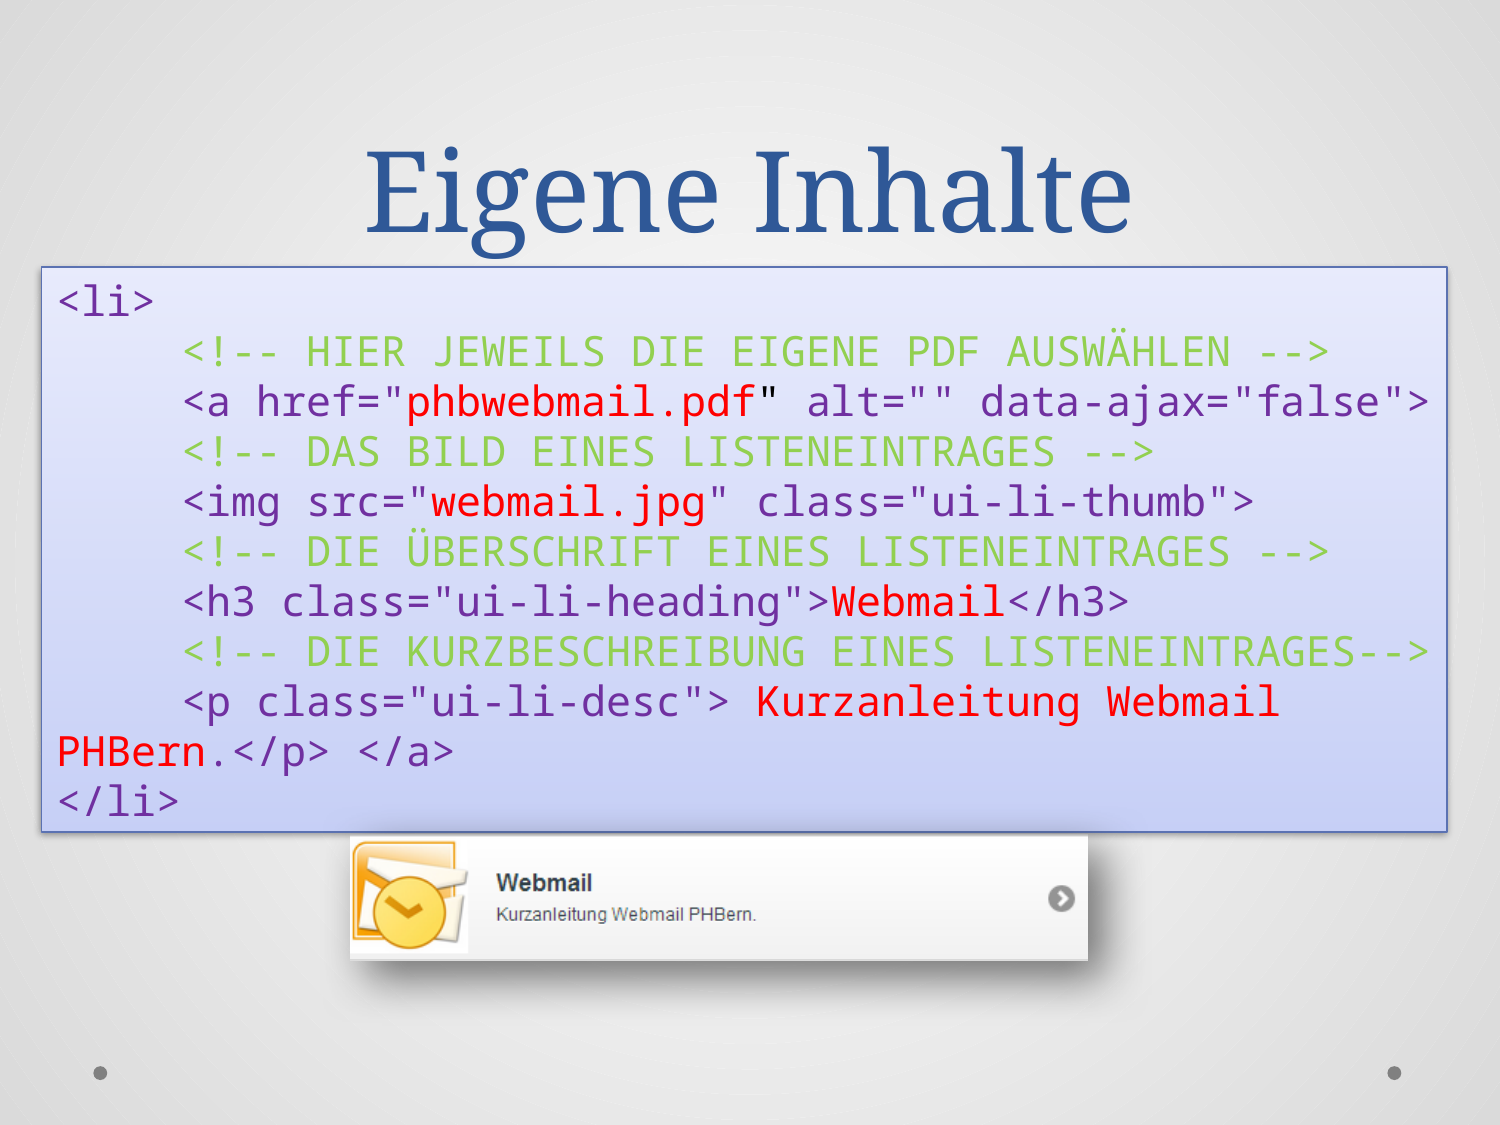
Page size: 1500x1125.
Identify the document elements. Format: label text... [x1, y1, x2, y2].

text_box <li> <!-- HIER JEWEILS DIE EIGENE PDF AUSWÄHLEN --> <a href="phbwebmail.pdf" alt="" data-ajax="false"> <!-- DAS BILD EINES LISTENEINTRAGES --> <img src="webmail.jpg" class="ui-li-thumb"> <!-- DIE ÜBERSCHRIFT EINES LISTENEINTRAGES --> <h3 class="ui-li-heading">Webmail</h3> <!-- DIE KURZBESCHREIBUNG EINES LISTENEINTRAGES--> <p class="ui-li-desc"> Kurzanleitung Webmail PHBern.</p> </a> </li> [41, 266, 1448, 833]
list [348, 833, 1089, 962]
title Eigene Inhalte [75, 0, 1425, 263]
